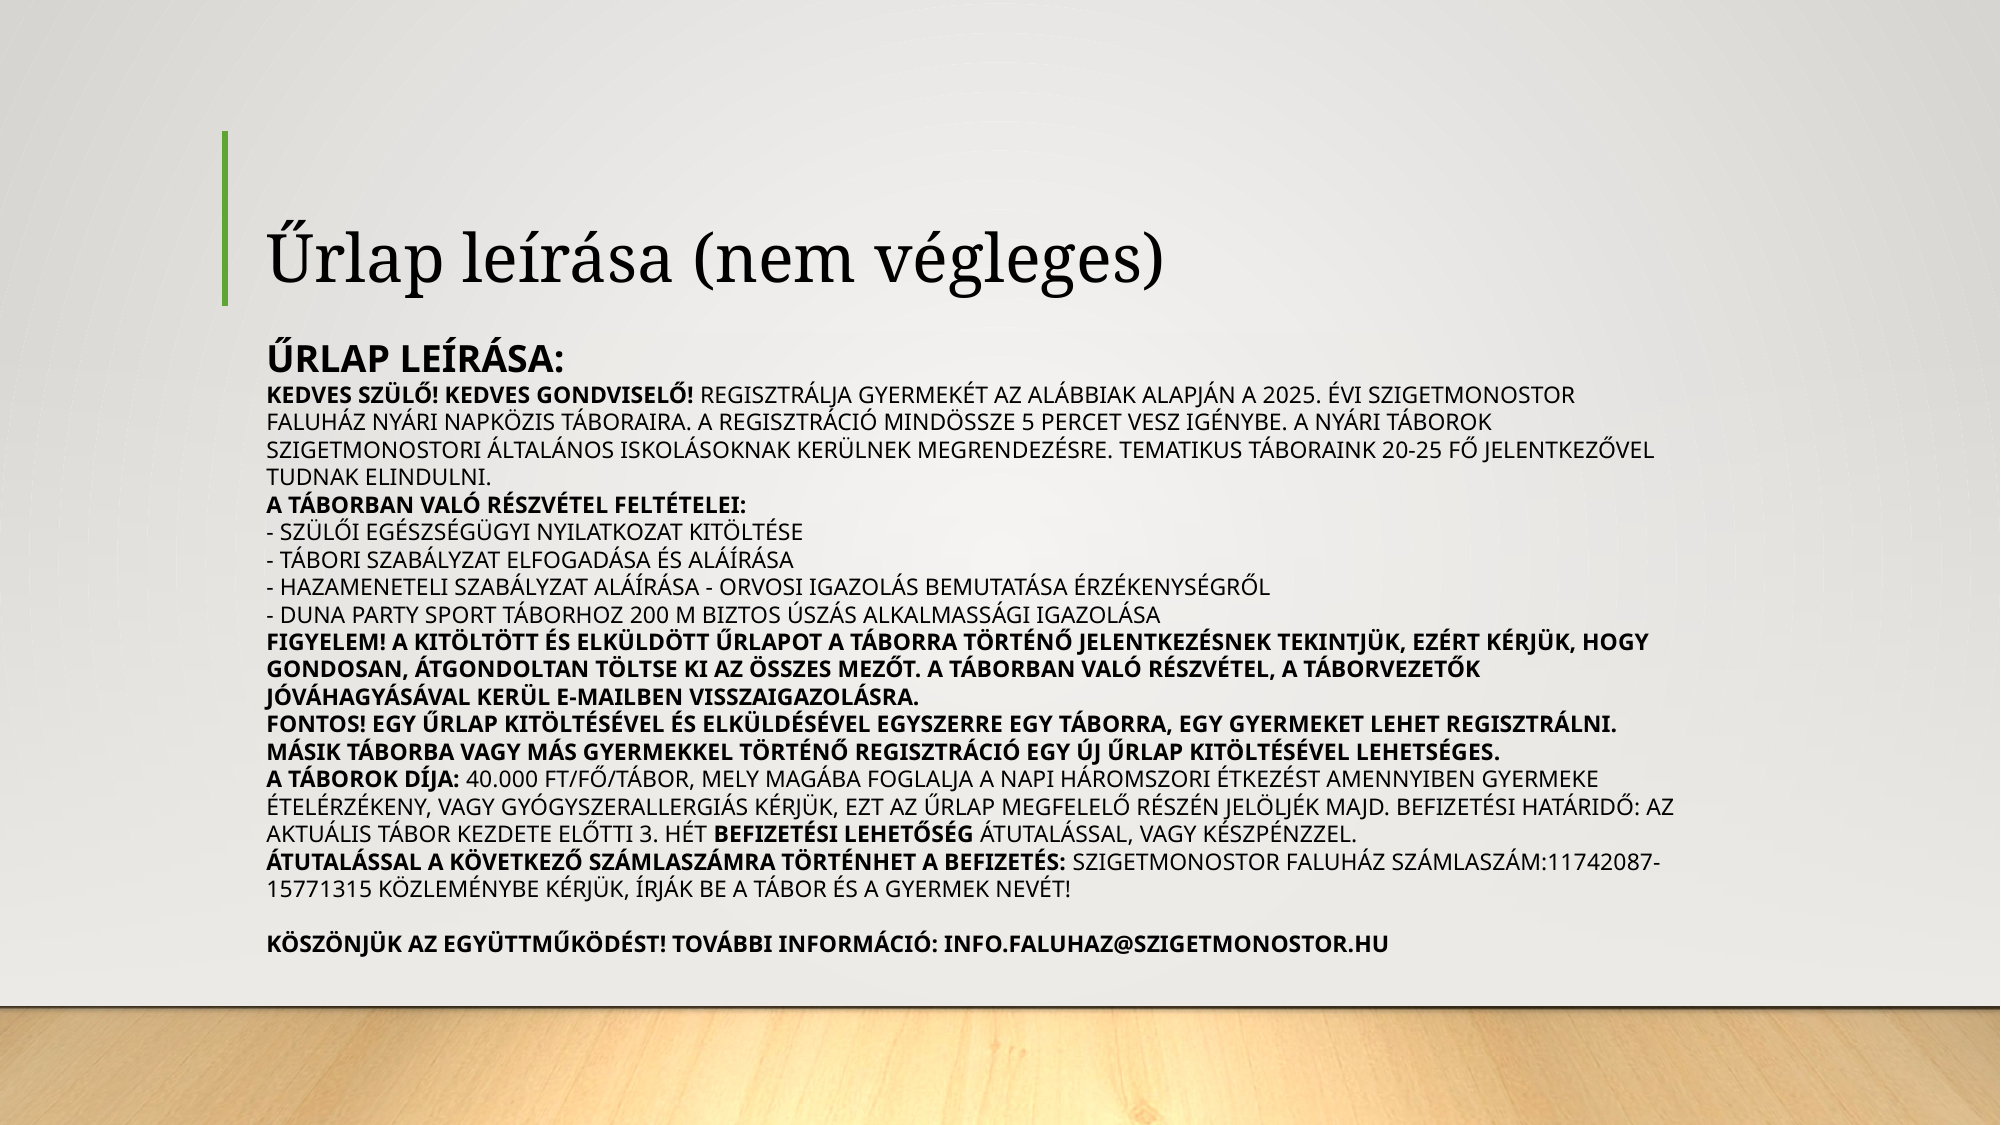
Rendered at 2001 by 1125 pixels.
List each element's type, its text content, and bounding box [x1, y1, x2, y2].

title Űrlap leírása (nem végleges) [251, 131, 1814, 305]
text_box ŰRLAP LEÍRÁSA: KEDVES SZÜLŐ! KEDVES GONDVISELŐ! REGISZTRÁLJA GYERMEKÉT AZ ALÁBBIAK ALAPJÁN A 2025. ÉVI SZIGETMONOSTOR FALUHÁZ NYÁRI NAPKÖZIS TÁBORAIRA. A REGISZTRÁCIÓ MINDÖSSZE 5 PERCET VESZ IGÉNYBE. A NYÁRI TÁBOROK SZIGETMONOSTORI ÁLTALÁNOS ISKOLÁSOKNAK KERÜLNEK MEGRENDEZÉSRE. TEMATIKUS TÁBORAINK 20-25 FŐ JELENTKEZŐVEL TUDNAK ELINDULNI. A TÁBORBAN VALÓ RÉSZVÉTEL FELTÉTELEI: - SZÜLŐI EGÉSZSÉGÜGYI NYILATKOZAT KITÖLTÉSE - TÁBORI SZABÁLYZAT ELFOGADÁSA ÉS ALÁÍRÁSA - HAZAMENETELI SZABÁLYZAT ALÁÍRÁSA - ORVOSI IGAZOLÁS BEMUTATÁSA ÉRZÉKENYSÉGRŐL - DUNA PARTY SPORT TÁBORHOZ 200 M BIZTOS ÚSZÁS ALKALMASSÁGI IGAZOLÁSA FIGYELEM! A KITÖLTÖTT ÉS ELKÜLDÖTT ŰRLAPOT A TÁBORRA TÖRTÉNŐ JELENTKEZÉSNEK TEKINTJÜK, EZÉRT KÉRJÜK, HOGY GONDOSAN, ÁTGONDOLTAN TÖLTSE KI AZ ÖSSZES MEZŐT. A TÁBORBAN VALÓ RÉSZVÉTEL, A TÁBORVEZETŐK JÓVÁHAGYÁSÁVAL KERÜL E-MAILBEN VISSZAIGAZOLÁSRA. FONTOS! EGY ŰRLAP KITÖLTÉSÉVEL ÉS ELKÜLDÉSÉVEL EGYSZERRE EGY TÁBORRA, EGY GYERMEKET LEHET REGISZTRÁLNI. MÁSIK TÁBORBA VAGY MÁS GYERMEKKEL TÖRTÉNŐ REGISZTRÁCIÓ EGY ÚJ ŰRLAP KITÖLTÉSÉVEL LEHETSÉGES. A TÁBOROK DÍJA: 40.000 FT/FŐ/TÁBOR, MELY MAGÁBA FOGLALJA A NAPI HÁROMSZORI ÉTKEZÉST AMENNYIBEN GYERMEKE ÉTELÉRZÉKENY, VAGY GYÓGYSZERALLERGIÁS KÉRJÜK, EZT AZ ŰRLAP MEGFELELŐ RÉSZÉN JELÖLJÉK MAJD. BEFIZETÉSI HATÁRIDŐ: AZ AKTUÁLIS TÁBOR KEZDETE ELŐTTI 3. HÉT BEFIZETÉSI LEHETŐSÉG ÁTUTALÁSSAL, VAGY KÉSZPÉNZZEL. ÁTUTALÁSSAL A KÖVETKEZŐ SZÁMLASZÁMRA TÖRTÉNHET A BEFIZETÉS: SZIGETMONOSTOR FALUHÁZ SZÁMLASZÁM:11742087-15771315 KÖZLEMÉNYBE KÉRJÜK, ÍRJÁK BE A TÁBOR ÉS A GYERMEK NEVÉT! KÖSZÖNJÜK AZ EGYÜTTMŰKÖDÉST! TOVÁBBI INFORMÁCIÓ: INFO.FALUHAZ@SZIGETMONOSTOR.HU [251, 328, 1695, 965]
picture [0, 1006, 2000, 1125]
